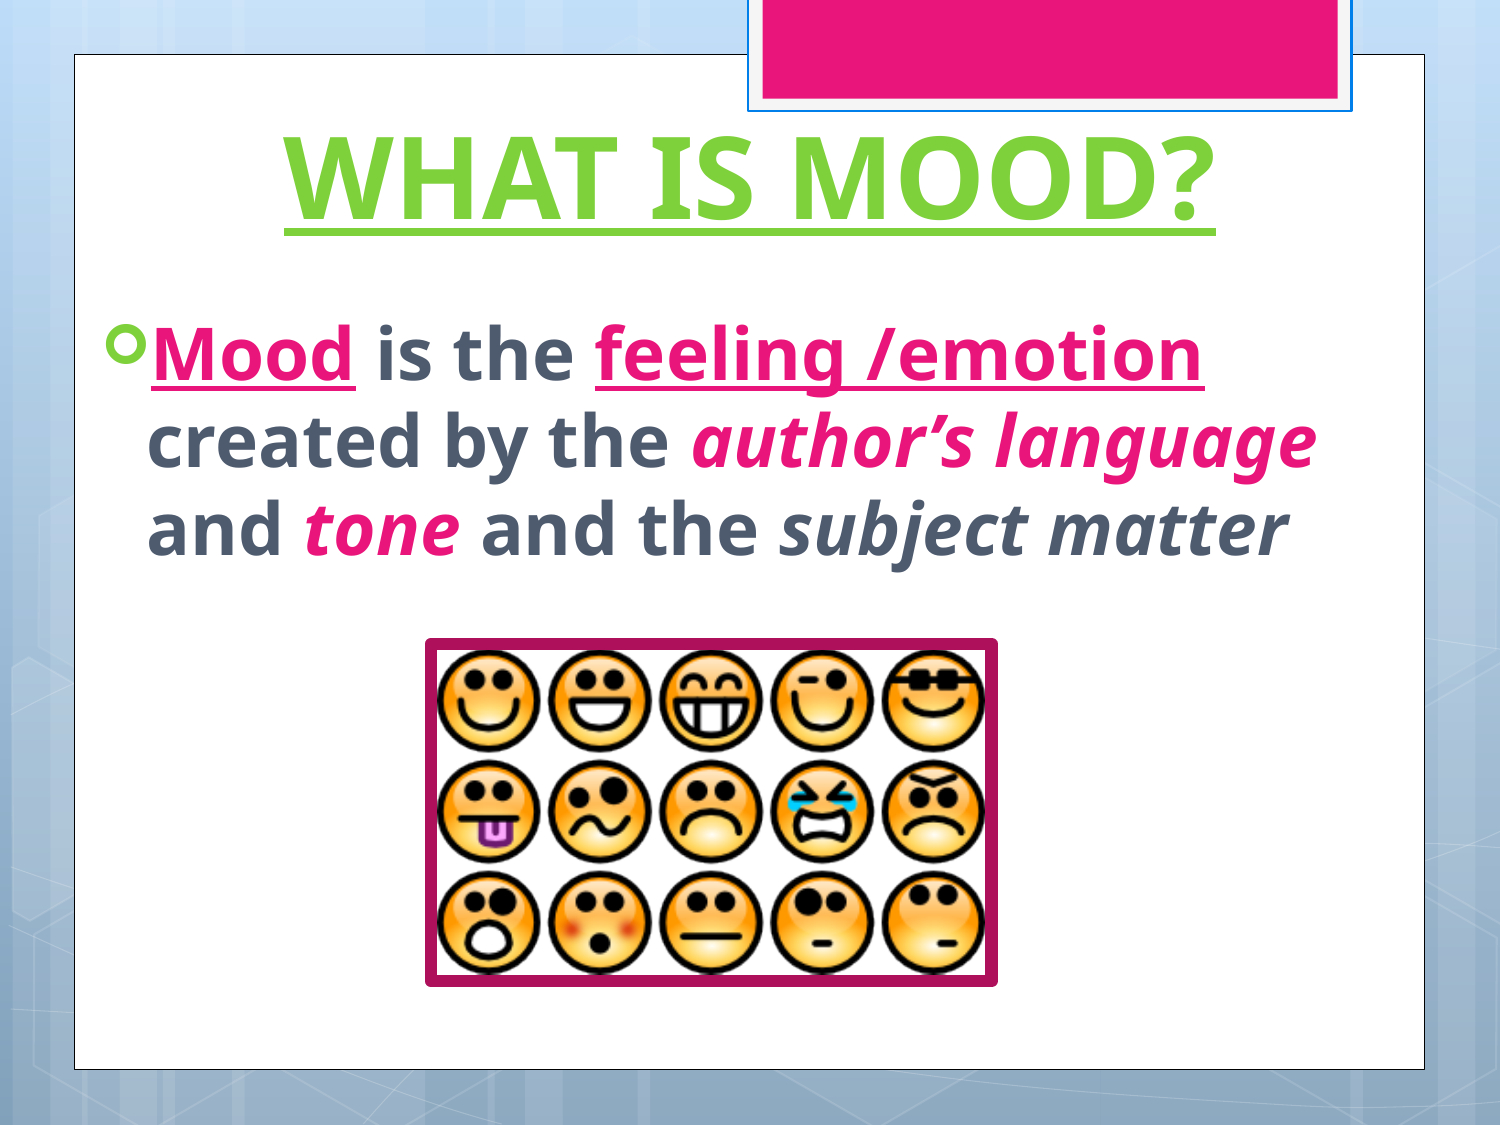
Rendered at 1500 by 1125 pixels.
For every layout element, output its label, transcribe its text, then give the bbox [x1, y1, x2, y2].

picture [437, 649, 986, 976]
title WHAT IS MOOD? [75, 62, 1425, 250]
list Mood is the feeling /emotion created by the author’s language and tone and the subject matter [75, 299, 1425, 876]
